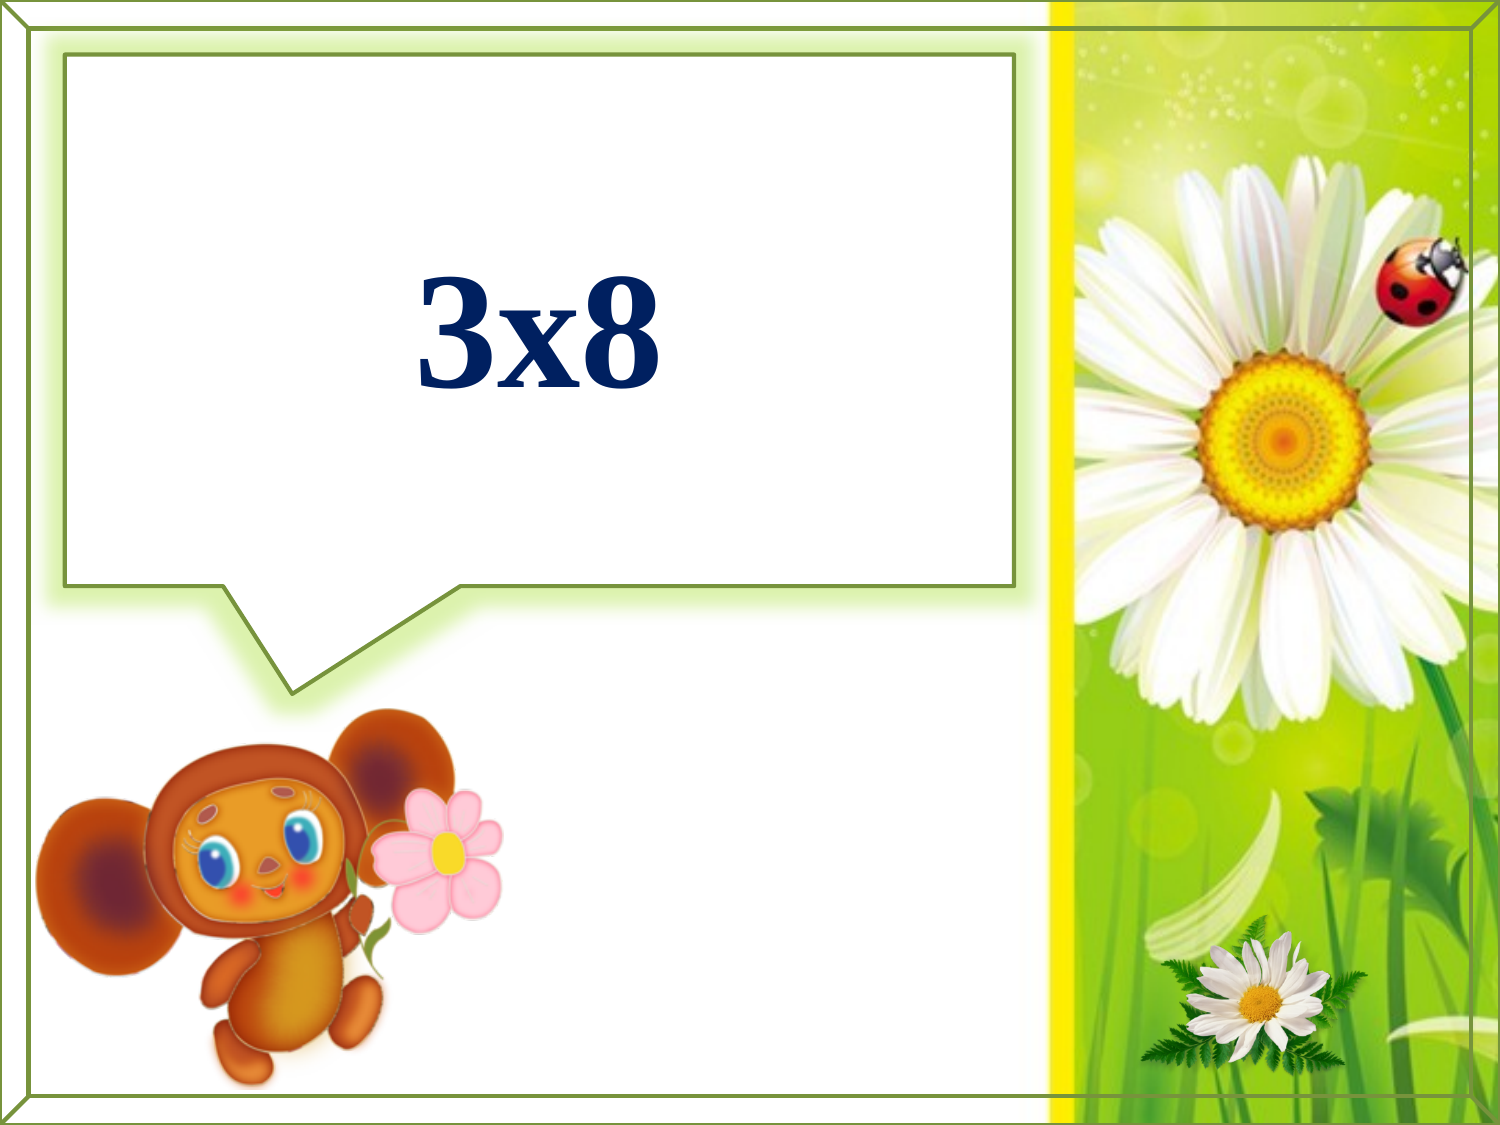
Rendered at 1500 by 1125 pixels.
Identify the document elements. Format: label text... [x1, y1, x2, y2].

picture [6, 2, 1493, 26]
picture [31, 31, 1469, 1094]
picture [2, 6, 26, 1118]
picture [6, 1098, 1494, 1123]
picture [1473, 6, 1498, 1119]
text_box 3х8 [62, 52, 1017, 697]
